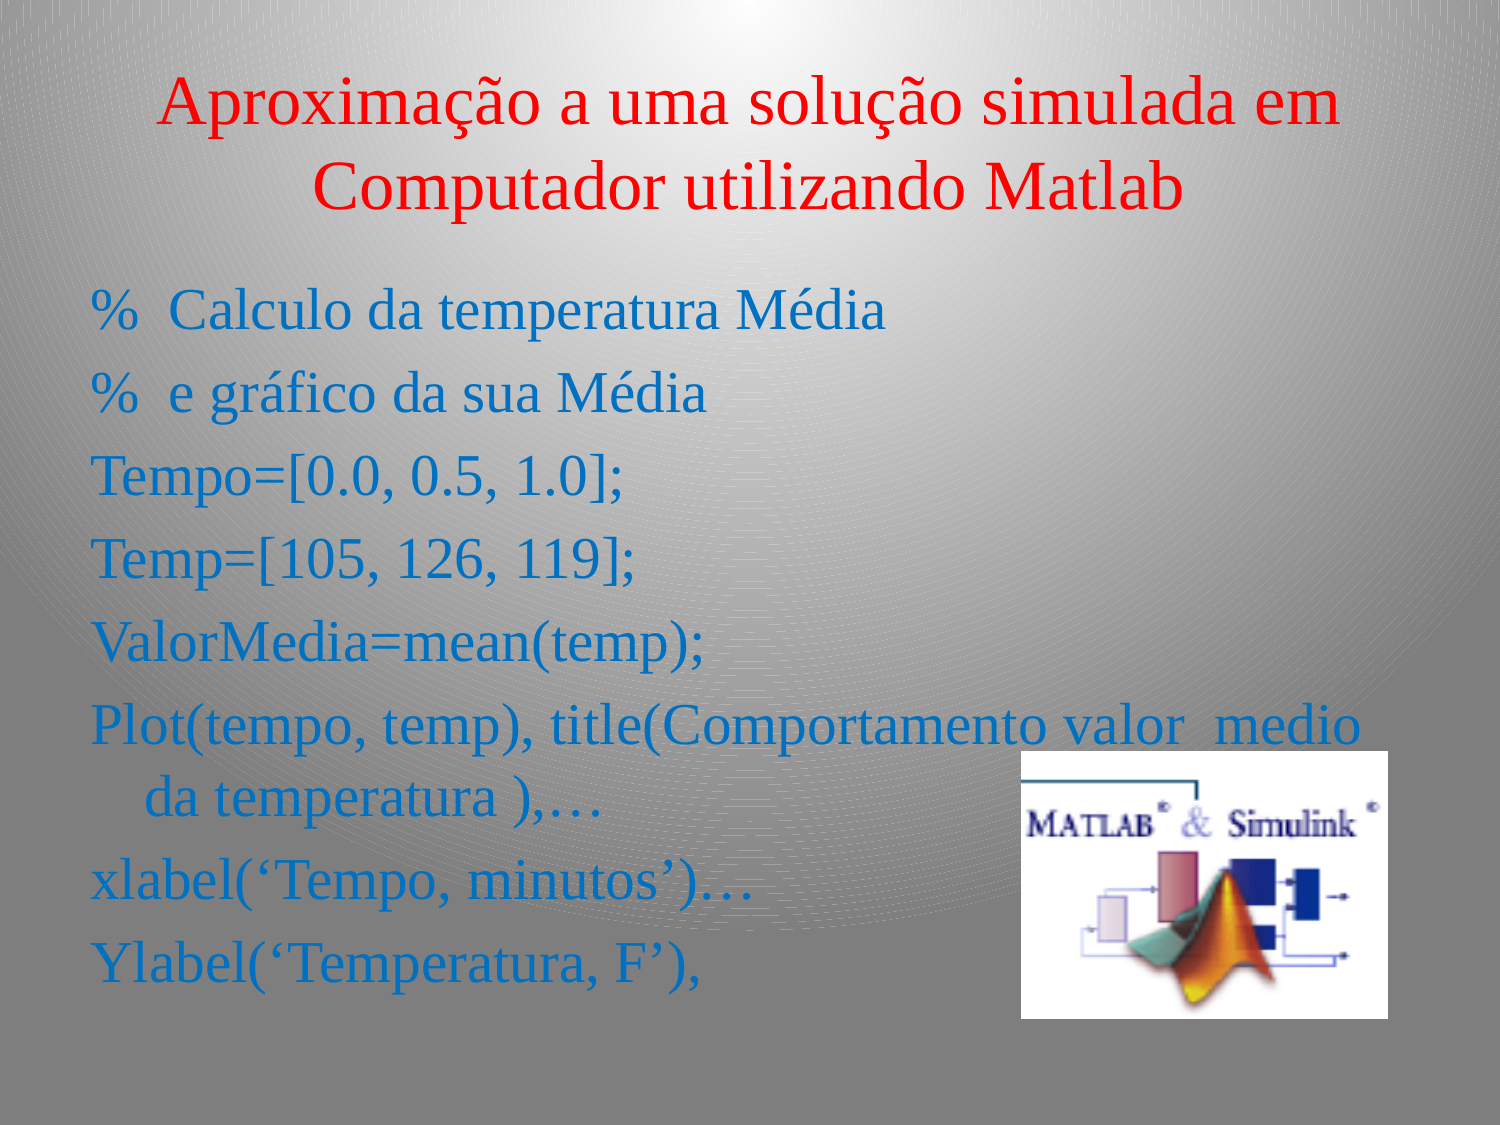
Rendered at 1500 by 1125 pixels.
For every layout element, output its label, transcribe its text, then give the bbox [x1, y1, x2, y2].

list % Calculo da temperatura Média % e gráfico da sua Média Tempo=[0.0, 0.5, 1.0]; Temp=[105, 126, 119]; ValorMedia=mean(temp); Plot(tempo, temp), title(Comportamento valor medio da temperatura ),… xlabel(‘Tempo, minutos’)… Ylabel(‘Temperatura, F’), [75, 262, 1425, 1005]
picture [1021, 751, 1389, 1019]
title Aproximação a uma solução simulada em Computador utilizando Matlab [75, 45, 1425, 233]
